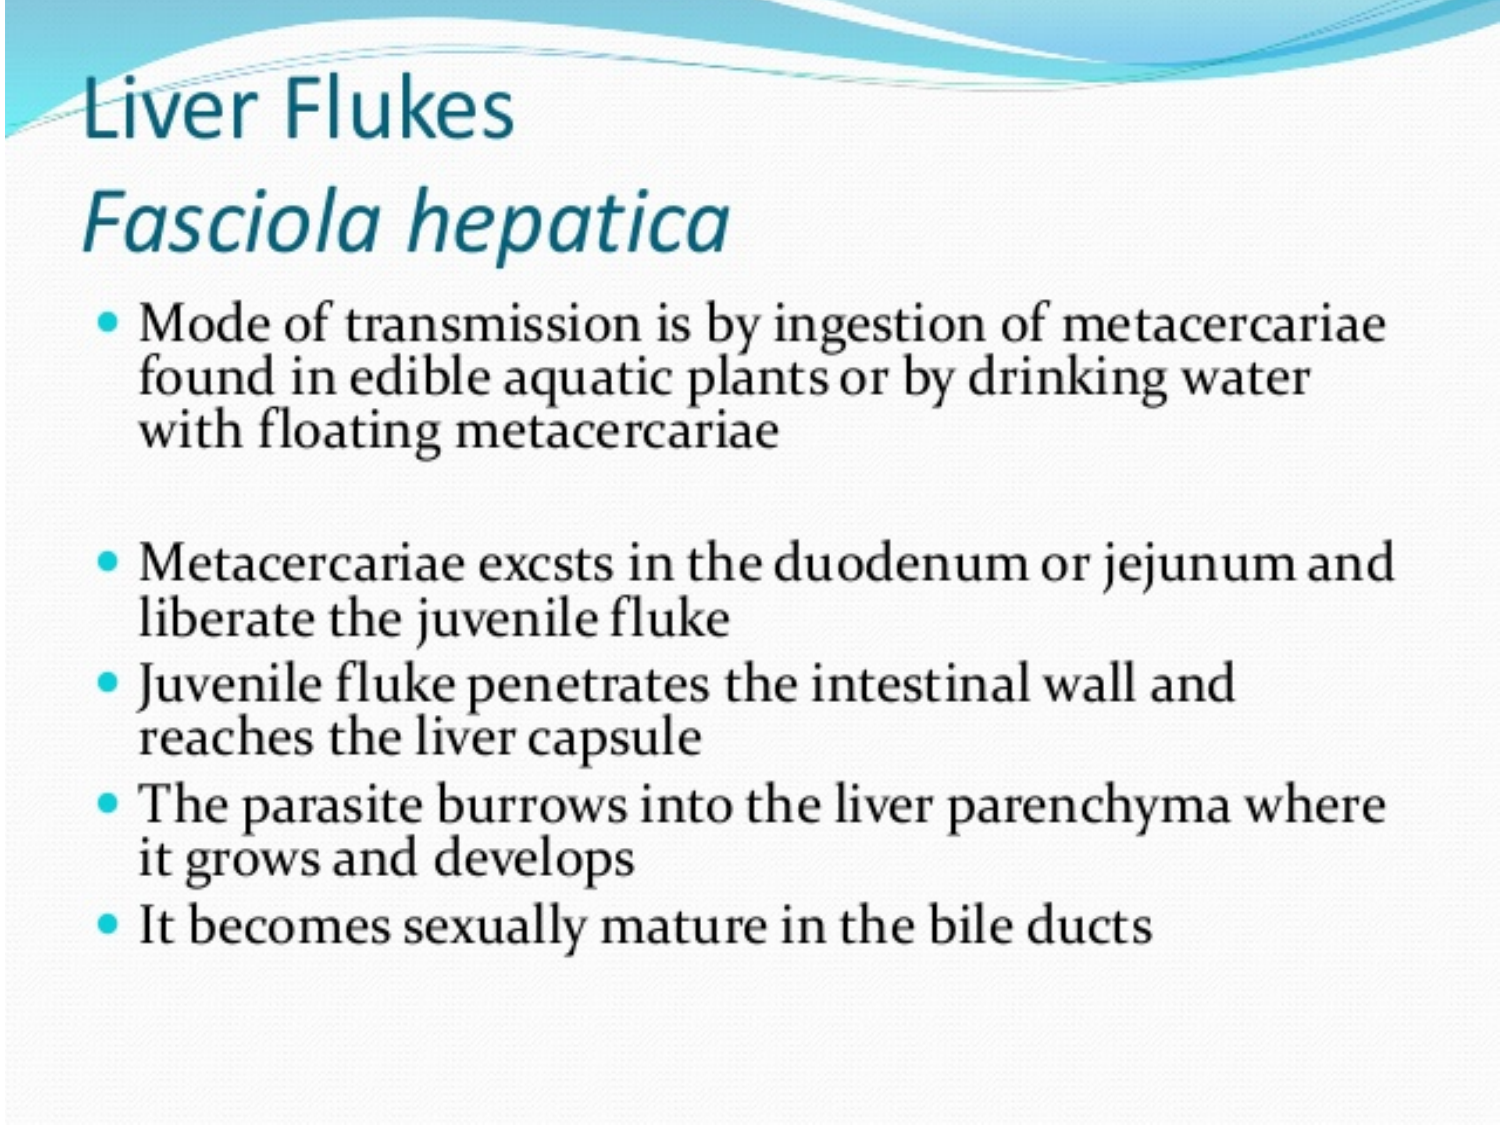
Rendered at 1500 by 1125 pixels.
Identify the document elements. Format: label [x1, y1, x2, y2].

list [5, 0, 1500, 1125]
